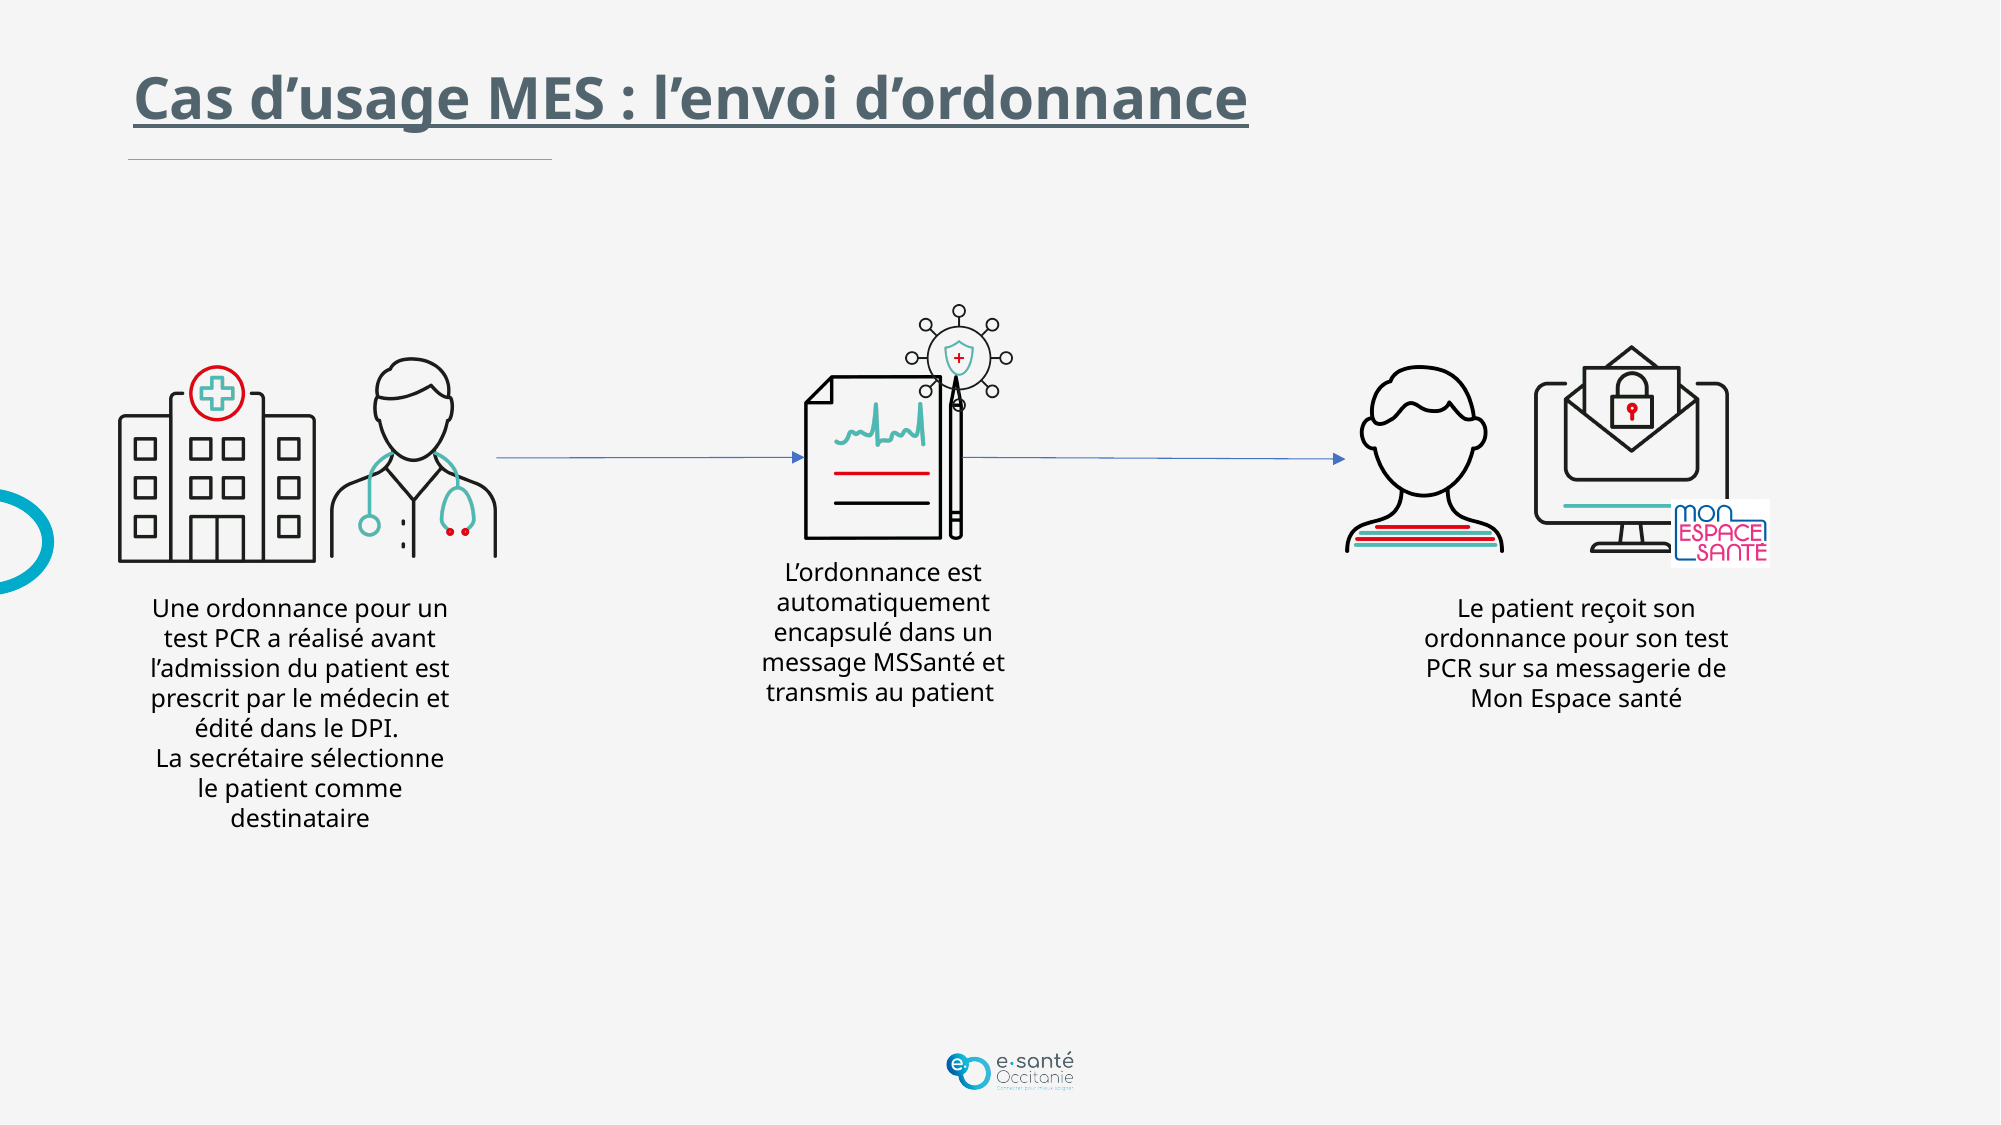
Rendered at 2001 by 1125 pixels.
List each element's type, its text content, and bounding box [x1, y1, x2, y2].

title Cas d’usage MES : l’envoi d’ordonnance [118, 59, 1554, 142]
picture [910, 1021, 1118, 1125]
text_box Une ordonnance pour un test PCR a réalisé avant l’admission du patient est prescrit par le médecin et édité dans le DPI. La secrétaire sélectionne le patient comme destinataire [131, 585, 469, 840]
picture [1345, 365, 1504, 553]
picture [1534, 345, 1770, 568]
text_box L’ordonnance est automatiquement encapsulé dans un message MSSanté et transmis au patient [715, 549, 1052, 714]
picture [804, 304, 1013, 540]
picture [118, 365, 316, 563]
text_box Le patient reçoit son ordonnance pour son test PCR sur sa messagerie de Mon Espace santé [1408, 585, 1745, 720]
picture [330, 357, 497, 558]
